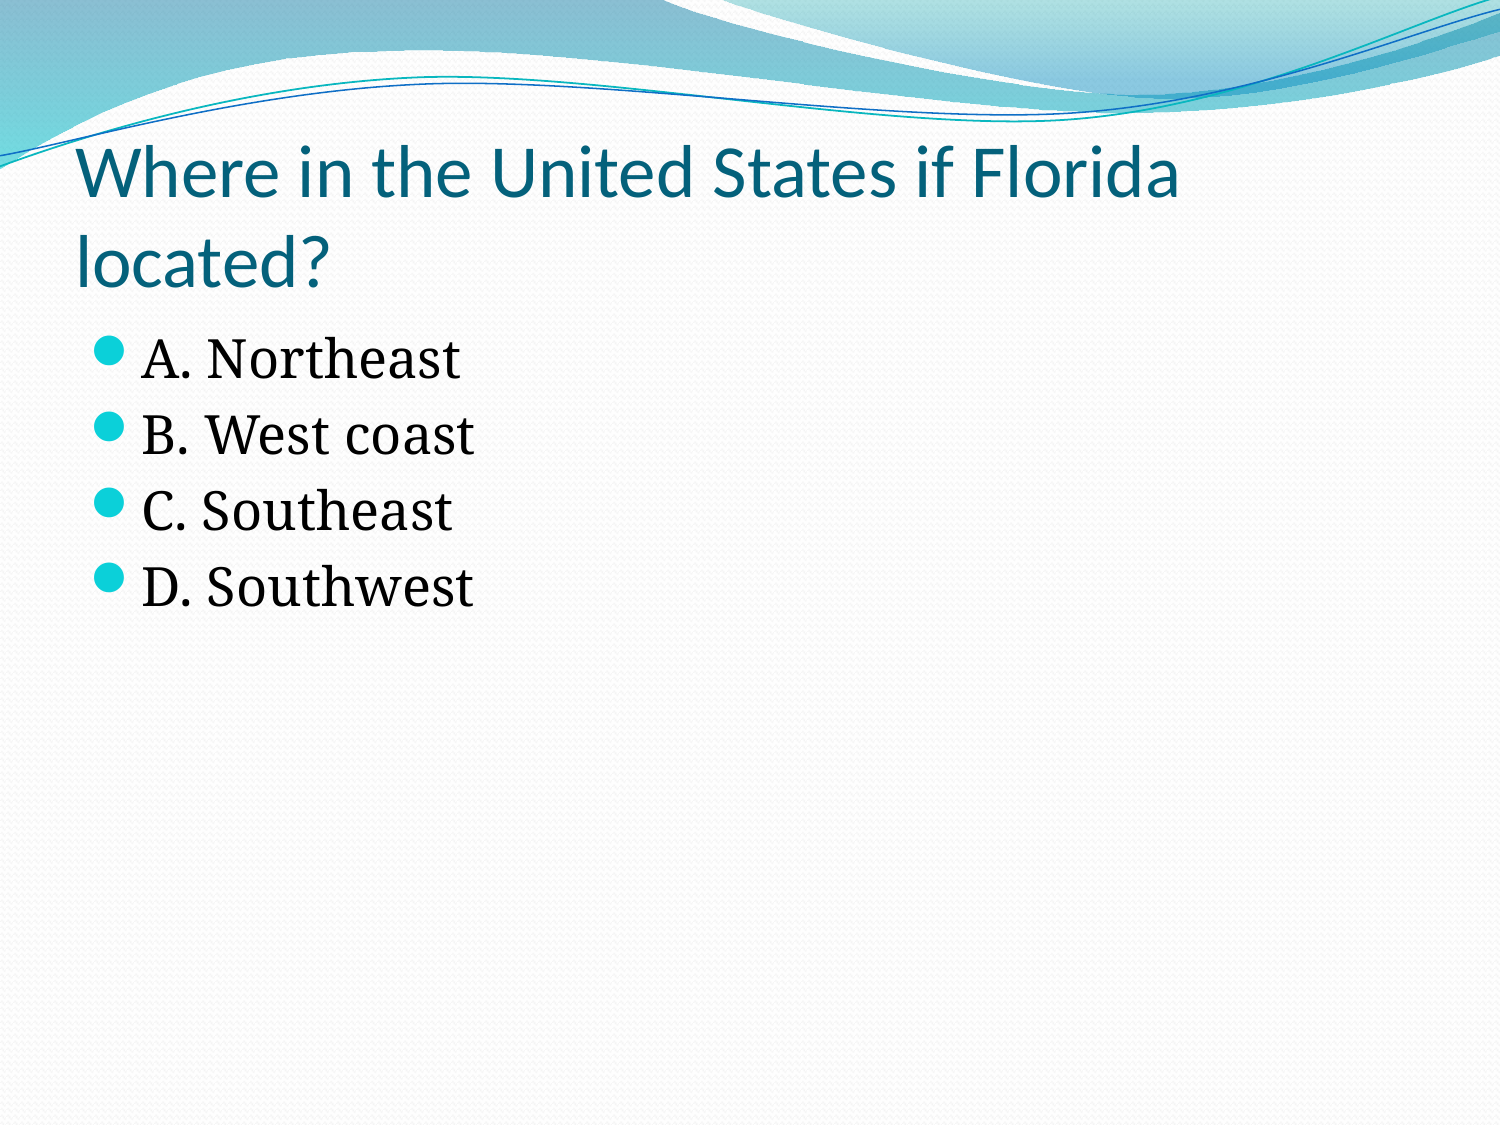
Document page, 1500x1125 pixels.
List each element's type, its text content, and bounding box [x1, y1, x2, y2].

list A. Northeast B. West coast C. Southeast D. Southwest [75, 317, 1425, 1038]
title Where in the United States if Florida located? [75, 115, 1425, 303]
